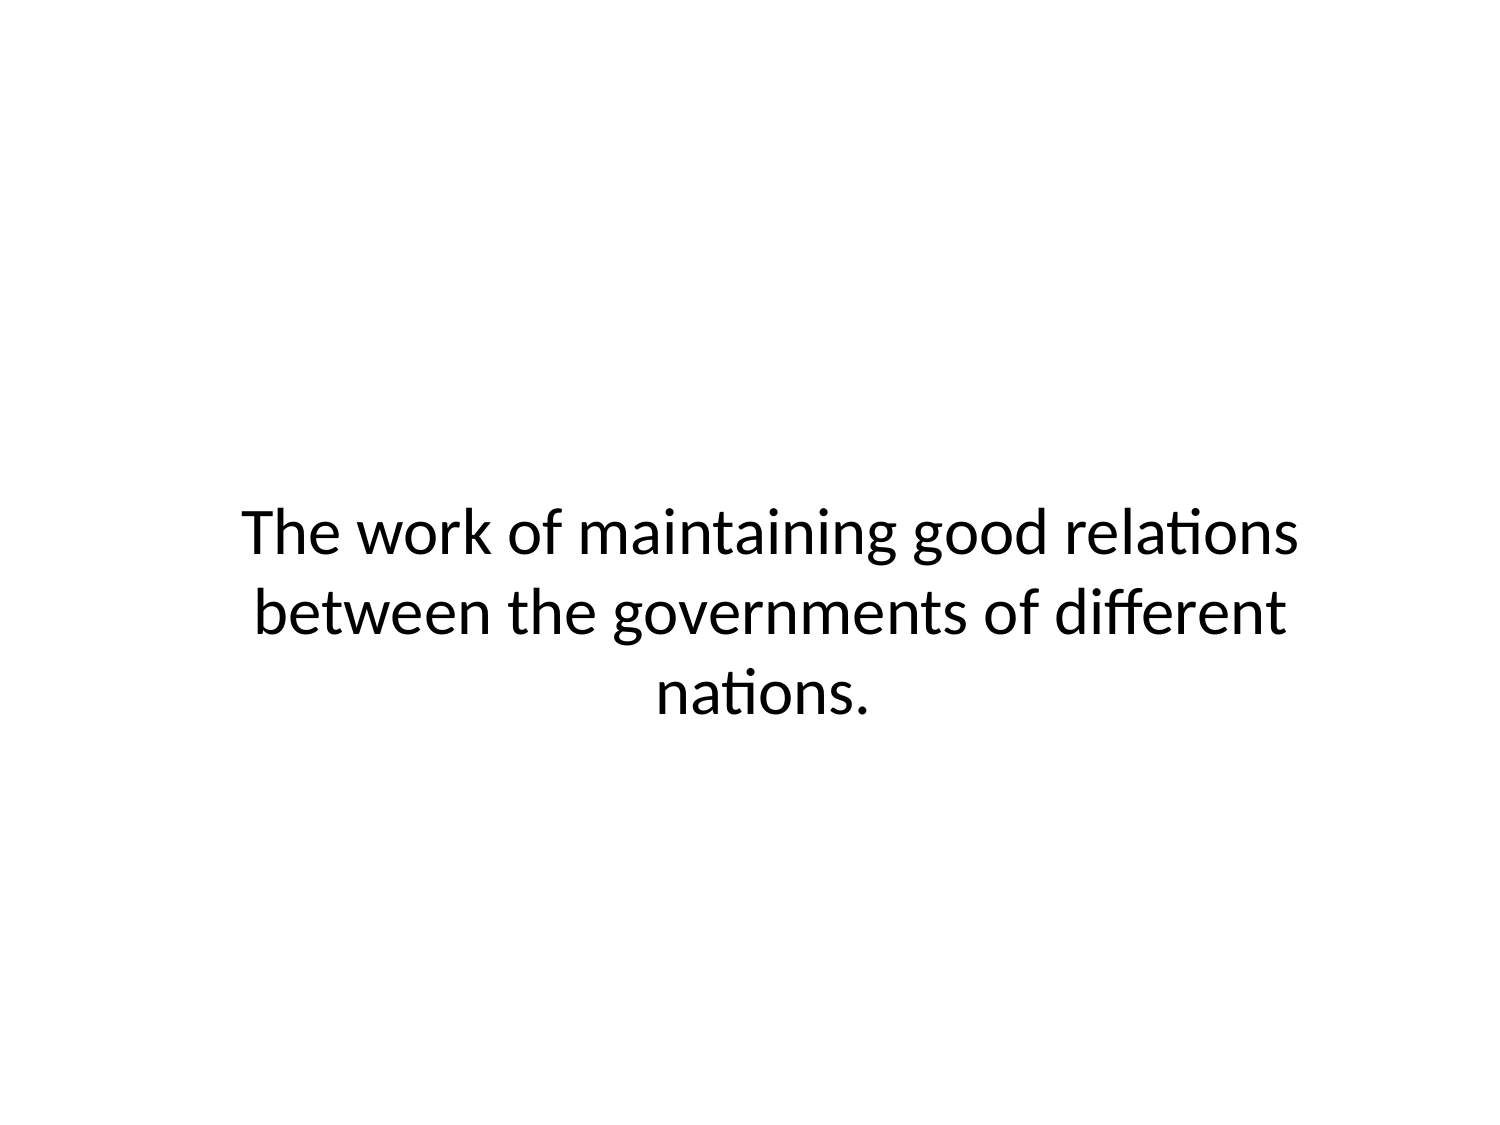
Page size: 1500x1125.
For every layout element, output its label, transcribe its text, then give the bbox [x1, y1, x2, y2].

list The work of maintaining good relations between the governments of different nations. [198, 293, 1343, 1036]
